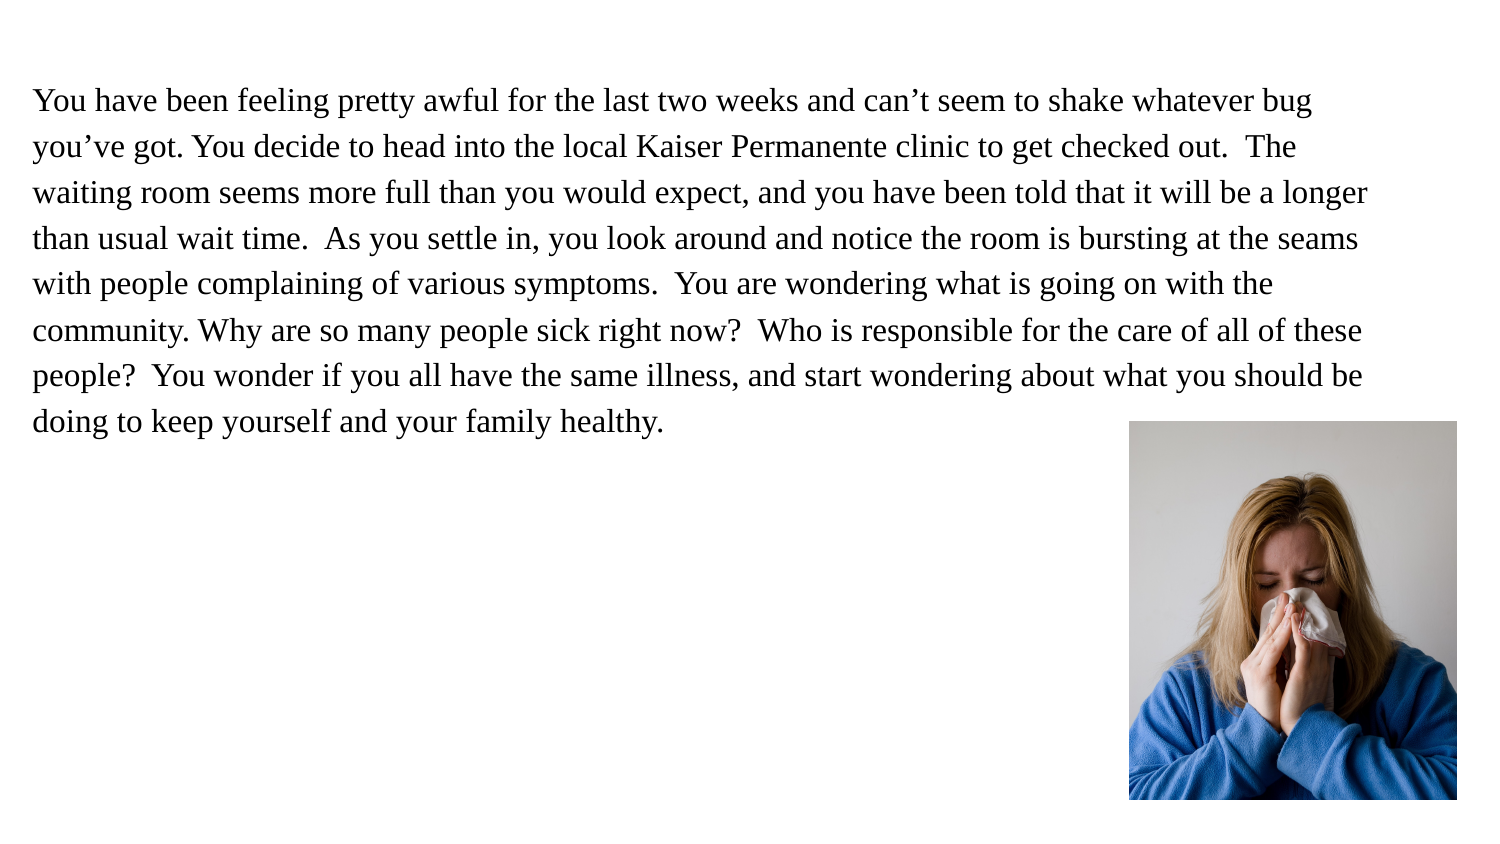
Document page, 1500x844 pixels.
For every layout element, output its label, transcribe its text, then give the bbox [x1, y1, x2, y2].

title You have been feeling pretty awful for the last two weeks and can’t seem to shake whatever bug you’ve got. You decide to head into the local Kaiser Permanente clinic to get checked out. The waiting room seems more full than you would expect, and you have been told that it will be a longer than usual wait time. As you settle in, you look around and notice the room is bursting at the seams with people complaining of various symptoms. You are wondering what is going on with the community. Why are so many people sick right now? Who is responsible for the care of all of these people? You wonder if you all have the same illness, and start wondering about what you should be doing to keep yourself and your family healthy. [17, 35, 1416, 610]
picture [1128, 421, 1457, 800]
